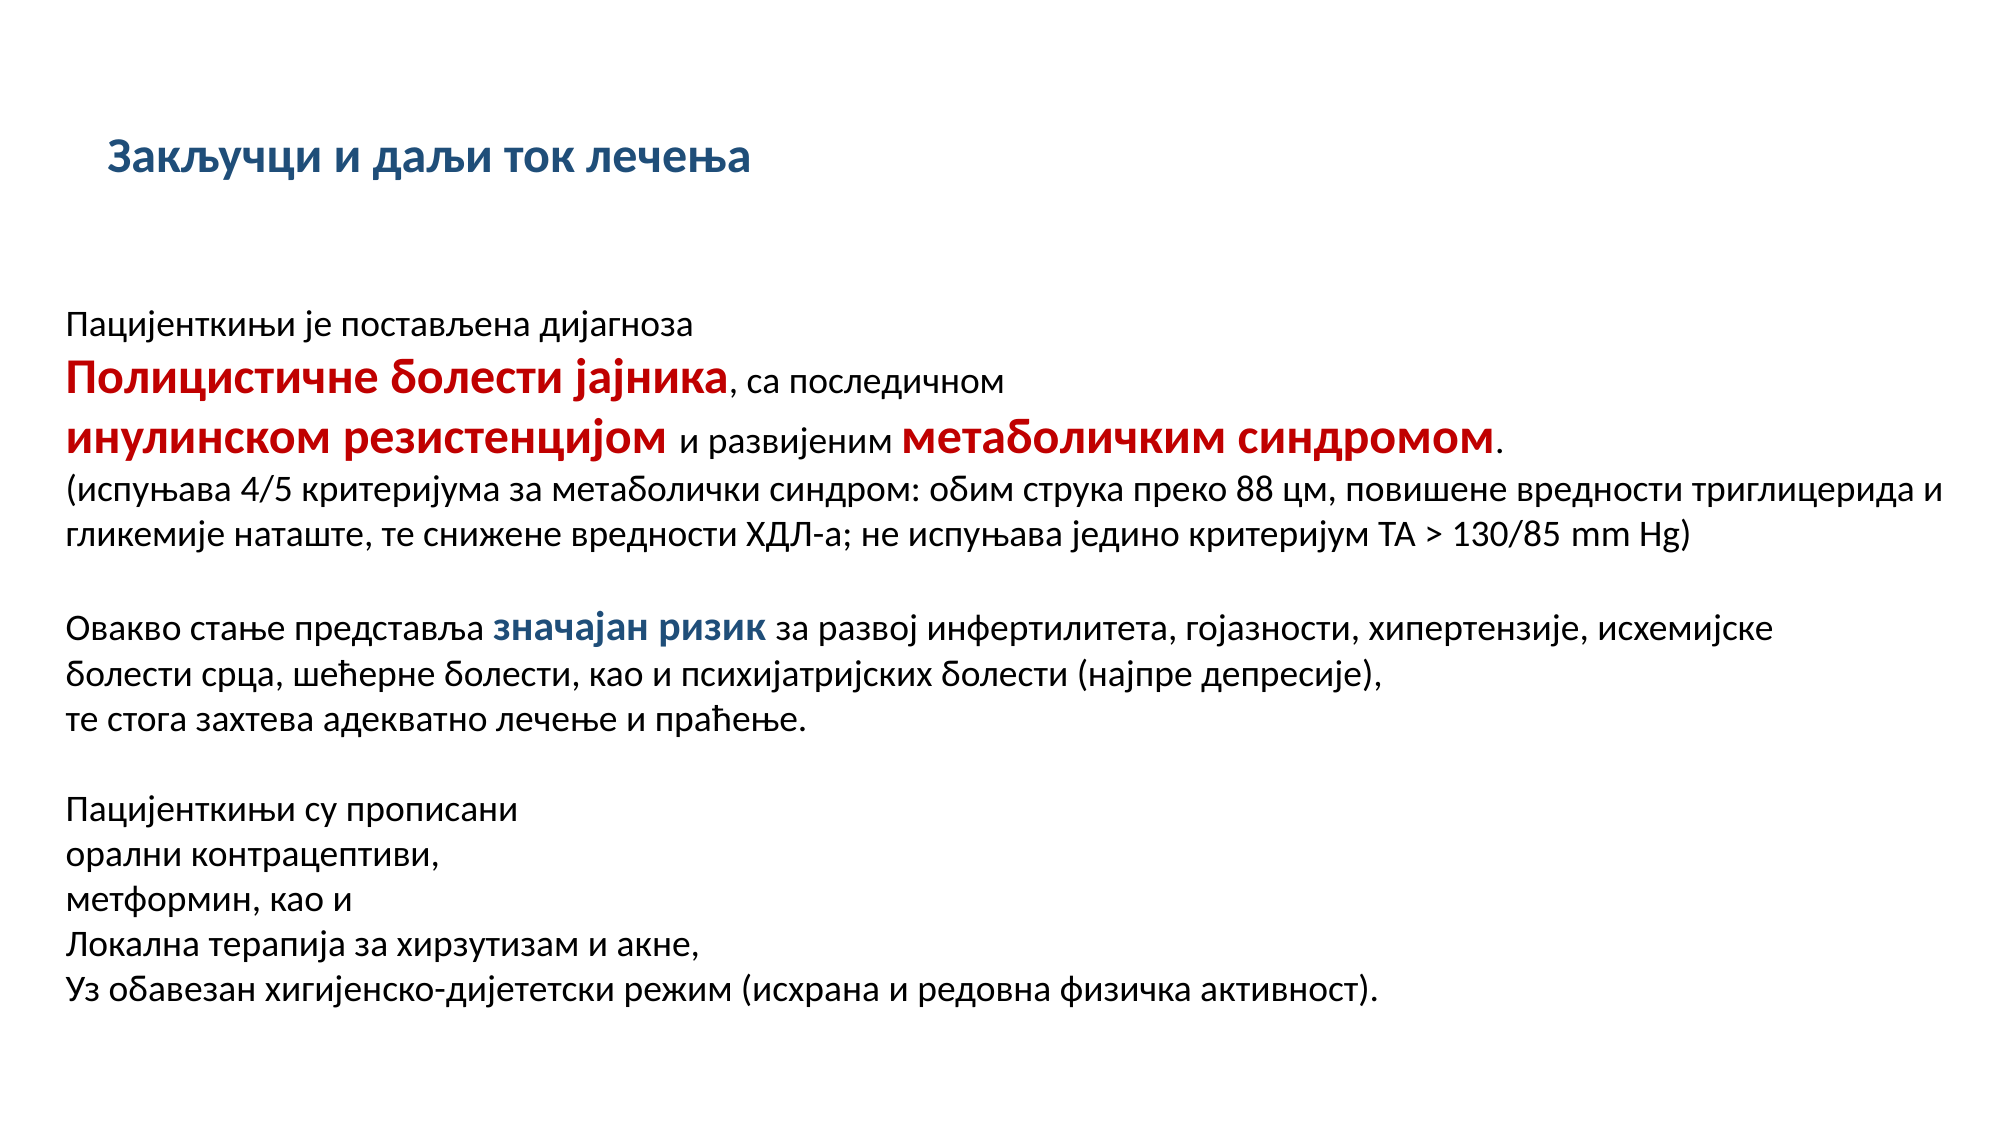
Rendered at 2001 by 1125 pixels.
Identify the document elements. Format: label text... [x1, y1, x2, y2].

text_box Закључци и даљи ток лечења [92, 115, 767, 190]
text_box Пацијенткињи је постављена дијагноза Полицистичне болести јајника, са последичном инулинском резистенцијом и развијеним метаболичким синдромом. (испуњава 4/5 критеријума за метаболички синдром: обим струка преко 88 цм, повишене вредности триглицерида и гликемије наташте, те снижене вредности ХДЛ-а; не испуњава једино критеријум ТА ˃ 130/85 mm Hg) Овакво стање представља значајан ризик за развој инфертилитета, гојазности, хипертензије, исхемијске болести срца, шећерне болести, као и психијатријских болести (најпре депресије), те стога захтева адекватно лечење и праћење. Пацијенткињи су прописани орални контрацептиви, метформин, као и Локална терапија за хирзутизам и акне, Уз обавезан хигијенско-дијететски режим (исхрана и редовна физичка активност). [50, 291, 1969, 1017]
